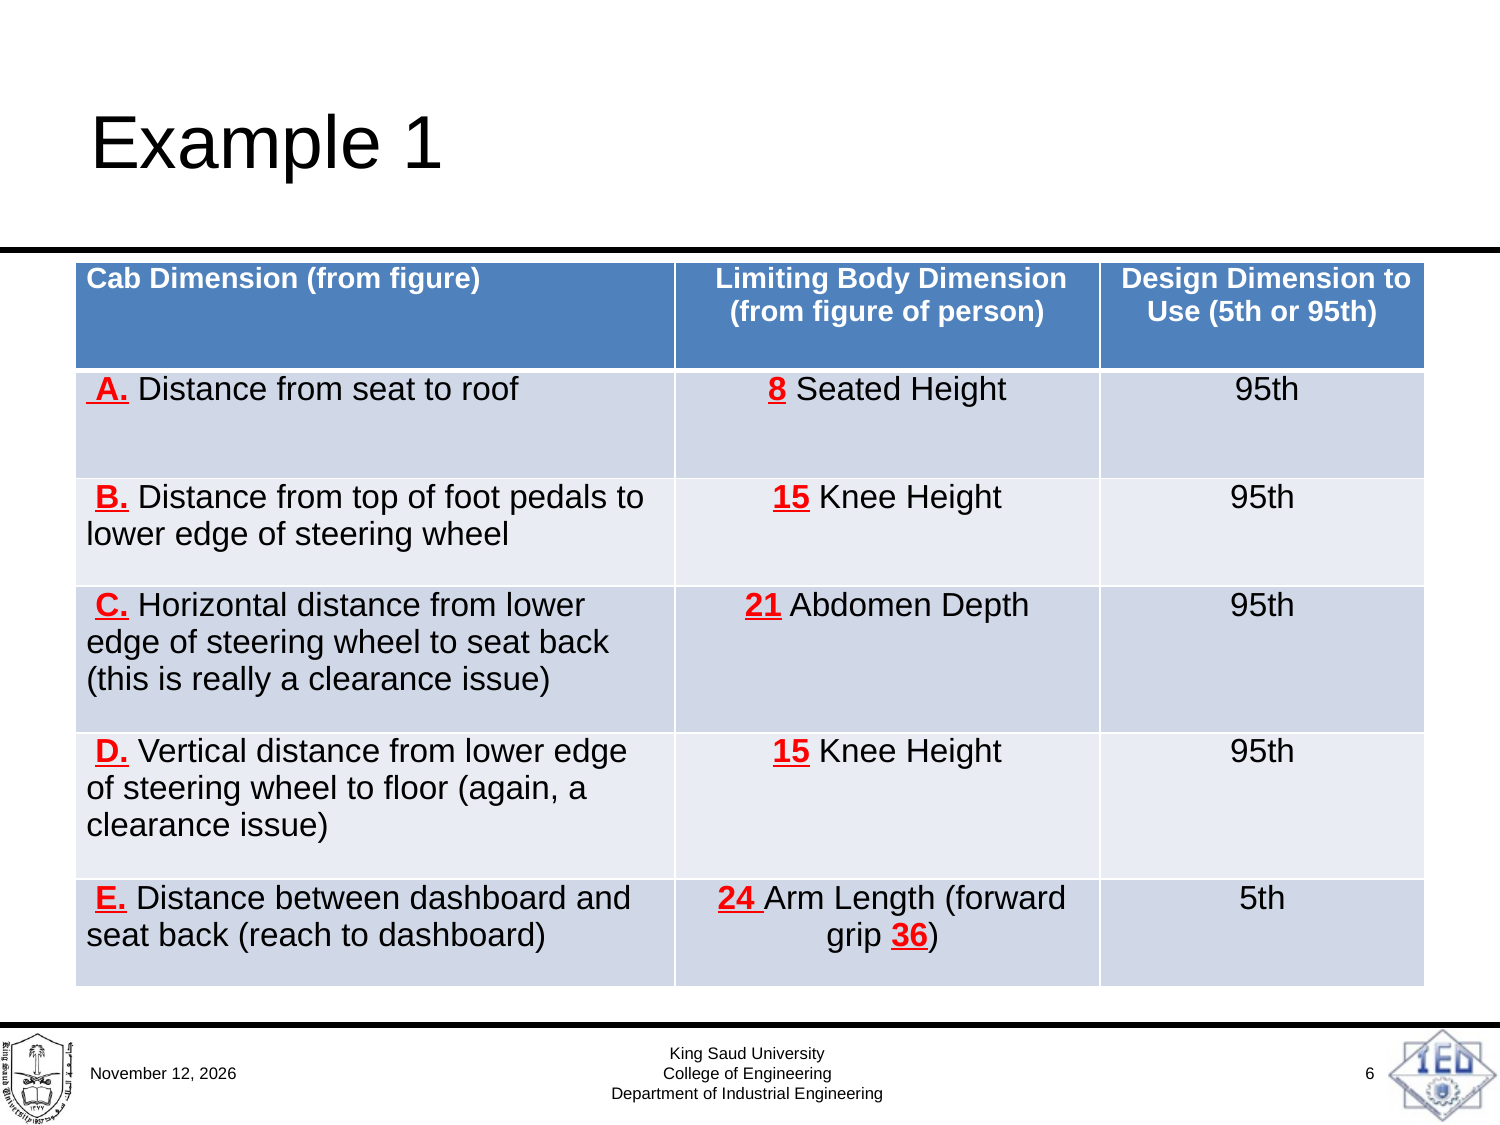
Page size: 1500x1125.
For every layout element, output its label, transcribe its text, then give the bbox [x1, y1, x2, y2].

table_cell 95th [1101, 734, 1424, 878]
picture [1387, 1029, 1500, 1125]
table_cell 24 Arm Length (forward grip 36) [676, 880, 1099, 986]
picture [0, 1029, 74, 1125]
table_cell C. Horizontal distance from lower edge of steering wheel to seat back (this is really a clearance issue) [76, 587, 674, 732]
table_cell 95th [1101, 373, 1424, 478]
table_cell E. Distance between dashboard and seat back (reach to dashboard) [76, 880, 674, 986]
table_cell 95th [1101, 587, 1424, 732]
table_cell 95th [1101, 479, 1424, 585]
table_cell 21 Abdomen Depth [676, 587, 1099, 732]
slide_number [75, 1042, 425, 1103]
table_cell 5th [1101, 880, 1424, 986]
slide_number 6 [1074, 1042, 1425, 1103]
table_cell 15 Knee Height [676, 734, 1099, 878]
table_cell D. Vertical distance from lower edge of steering wheel to floor (again, a clearance issue) [76, 734, 674, 878]
table_header Limiting Body Dimension (from figure of person) [676, 263, 1099, 368]
table_header Cab Dimension (from figure) [76, 263, 674, 368]
table_cell A. Distance from seat to roof [76, 373, 674, 478]
footer King Saud University College of Engineering Department of Industrial Engineering [512, 1042, 988, 1103]
table_cell 8 Seated Height [676, 373, 1099, 478]
title Example 1 [75, 45, 1425, 233]
table_header Design Dimension to Use (5th or 95th) [1101, 263, 1424, 368]
table_cell B. Distance from top of foot pedals to lower edge of steering wheel [76, 479, 674, 585]
table_cell 15 Knee Height [676, 479, 1099, 585]
